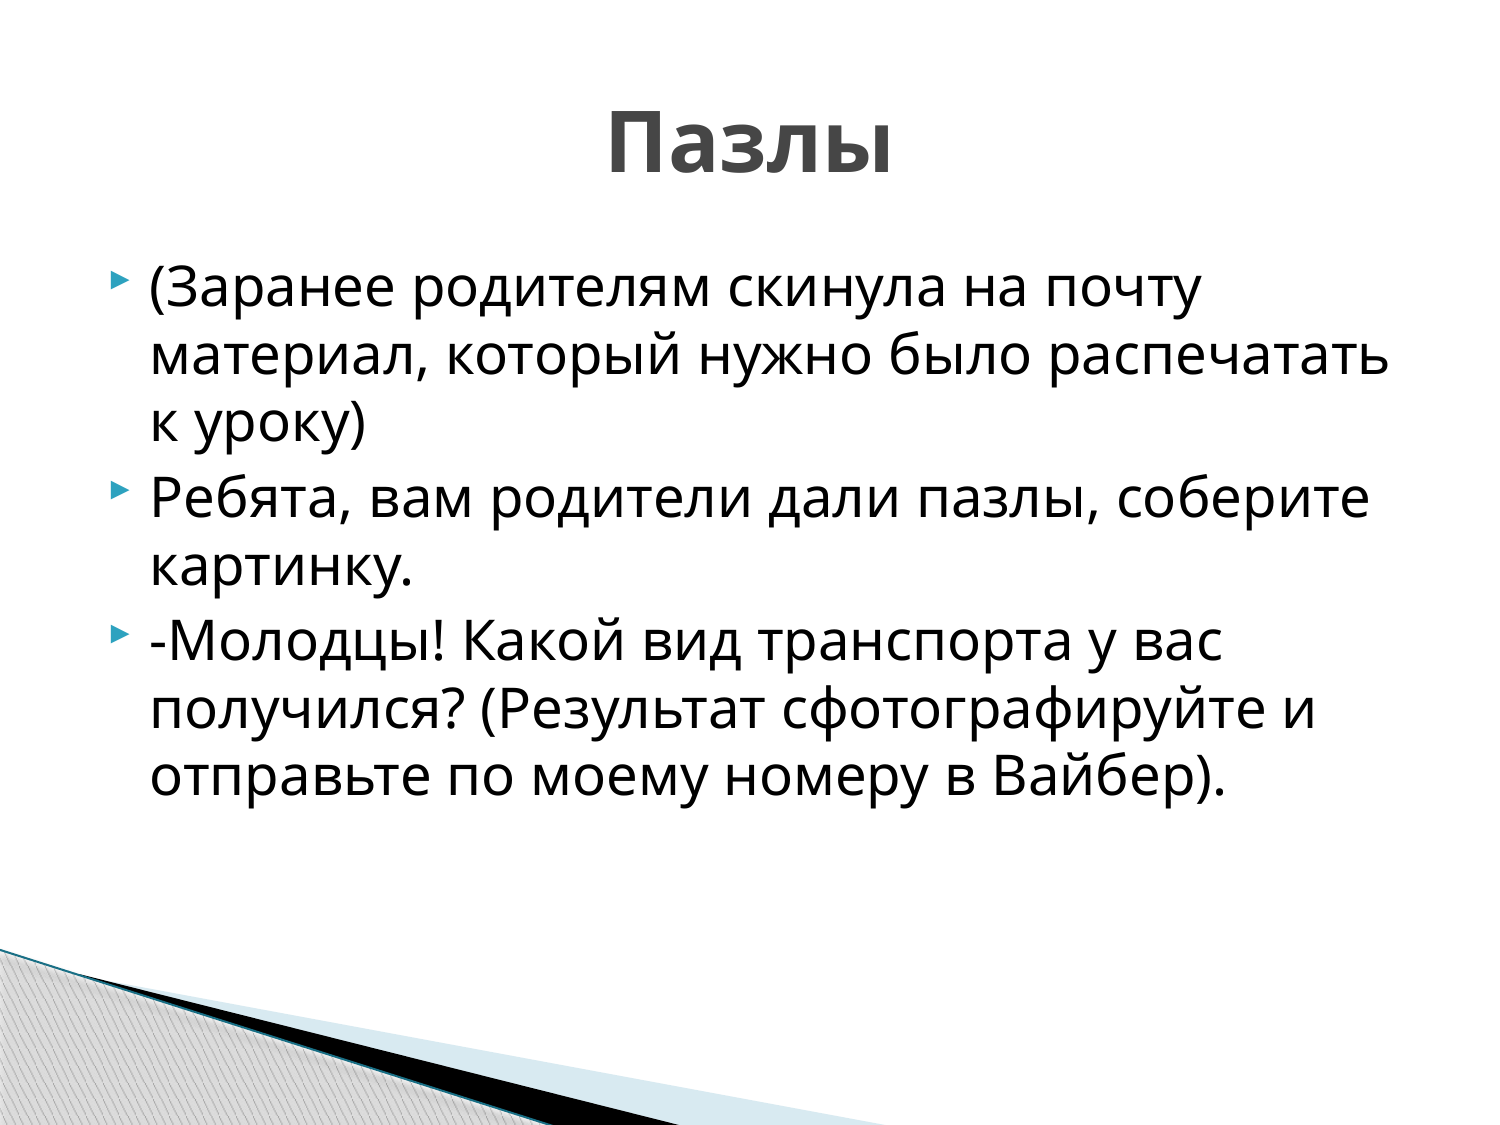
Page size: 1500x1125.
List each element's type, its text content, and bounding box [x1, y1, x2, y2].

title Пазлы [75, 45, 1425, 233]
list (Заранее родителям скинула на почту материал, который нужно было распечатать к уроку) Ребята, вам родители дали пазлы, соберите картинку. -Молодцы! Какой вид транспорта у вас получился? (Результат сфотографируйте и отправьте по моему номеру в Вайбер). [75, 243, 1425, 986]
